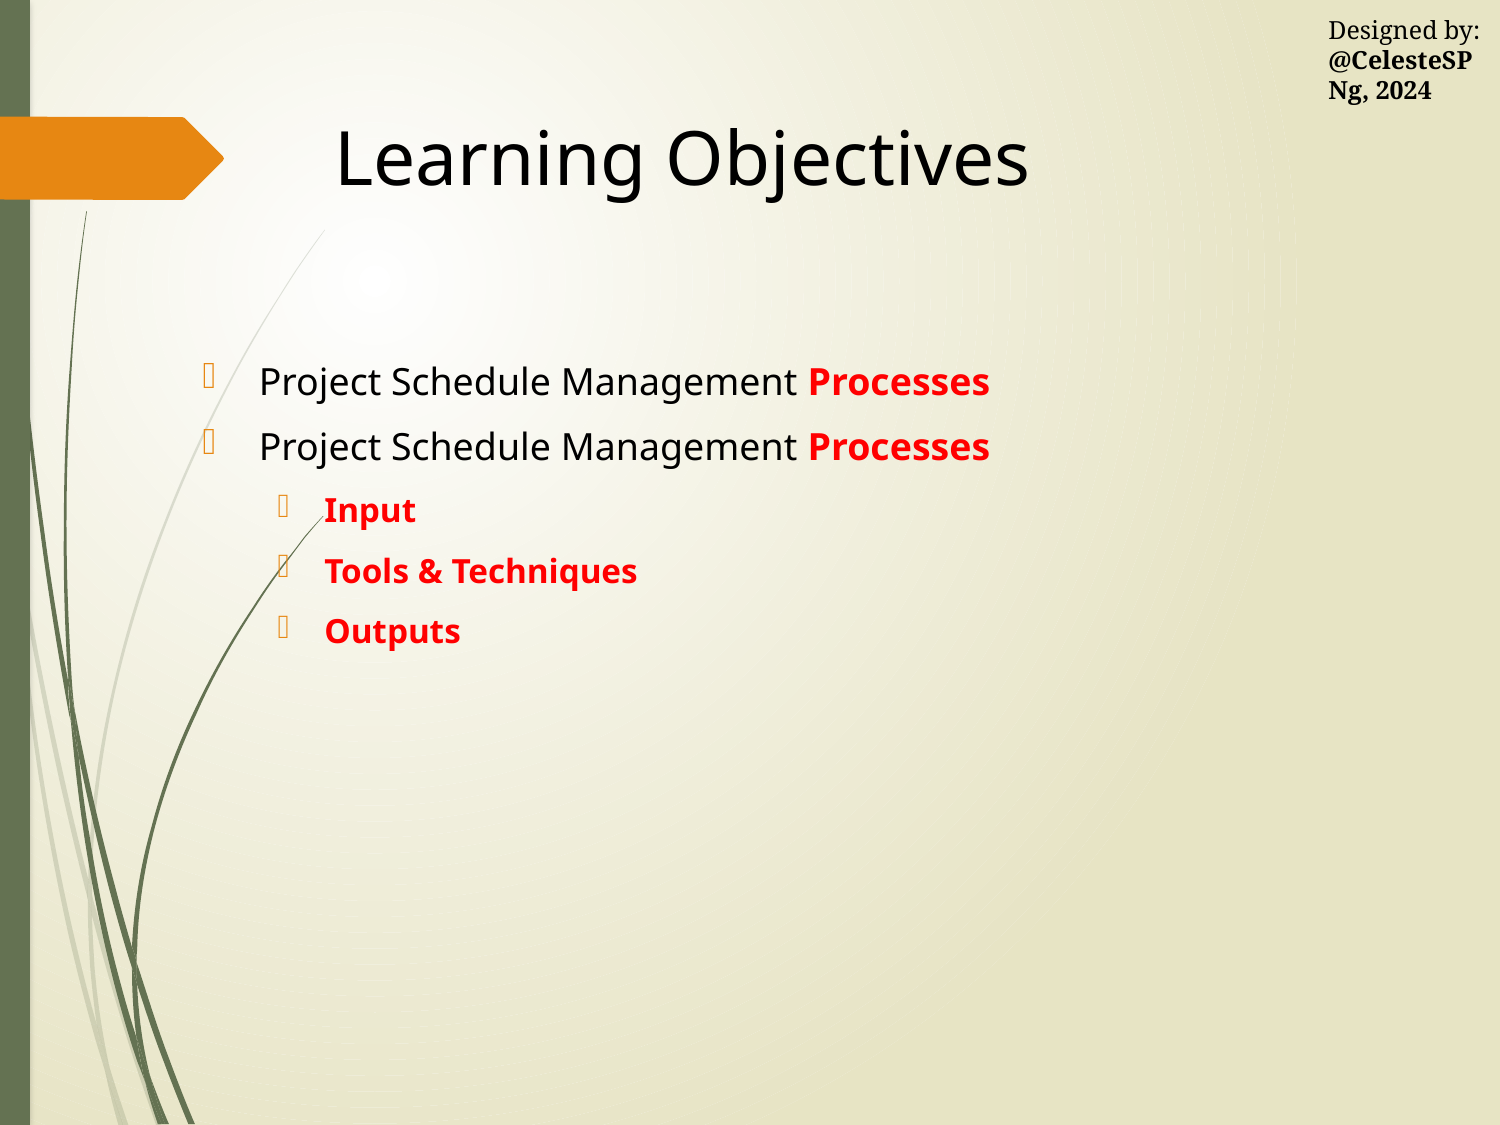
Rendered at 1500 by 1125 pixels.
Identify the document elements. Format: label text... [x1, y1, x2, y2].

list Project Schedule Management Processes Project Schedule Management Processes Input Tools & Techniques Outputs [187, 350, 1400, 970]
title Learning Objectives [319, 102, 1400, 313]
